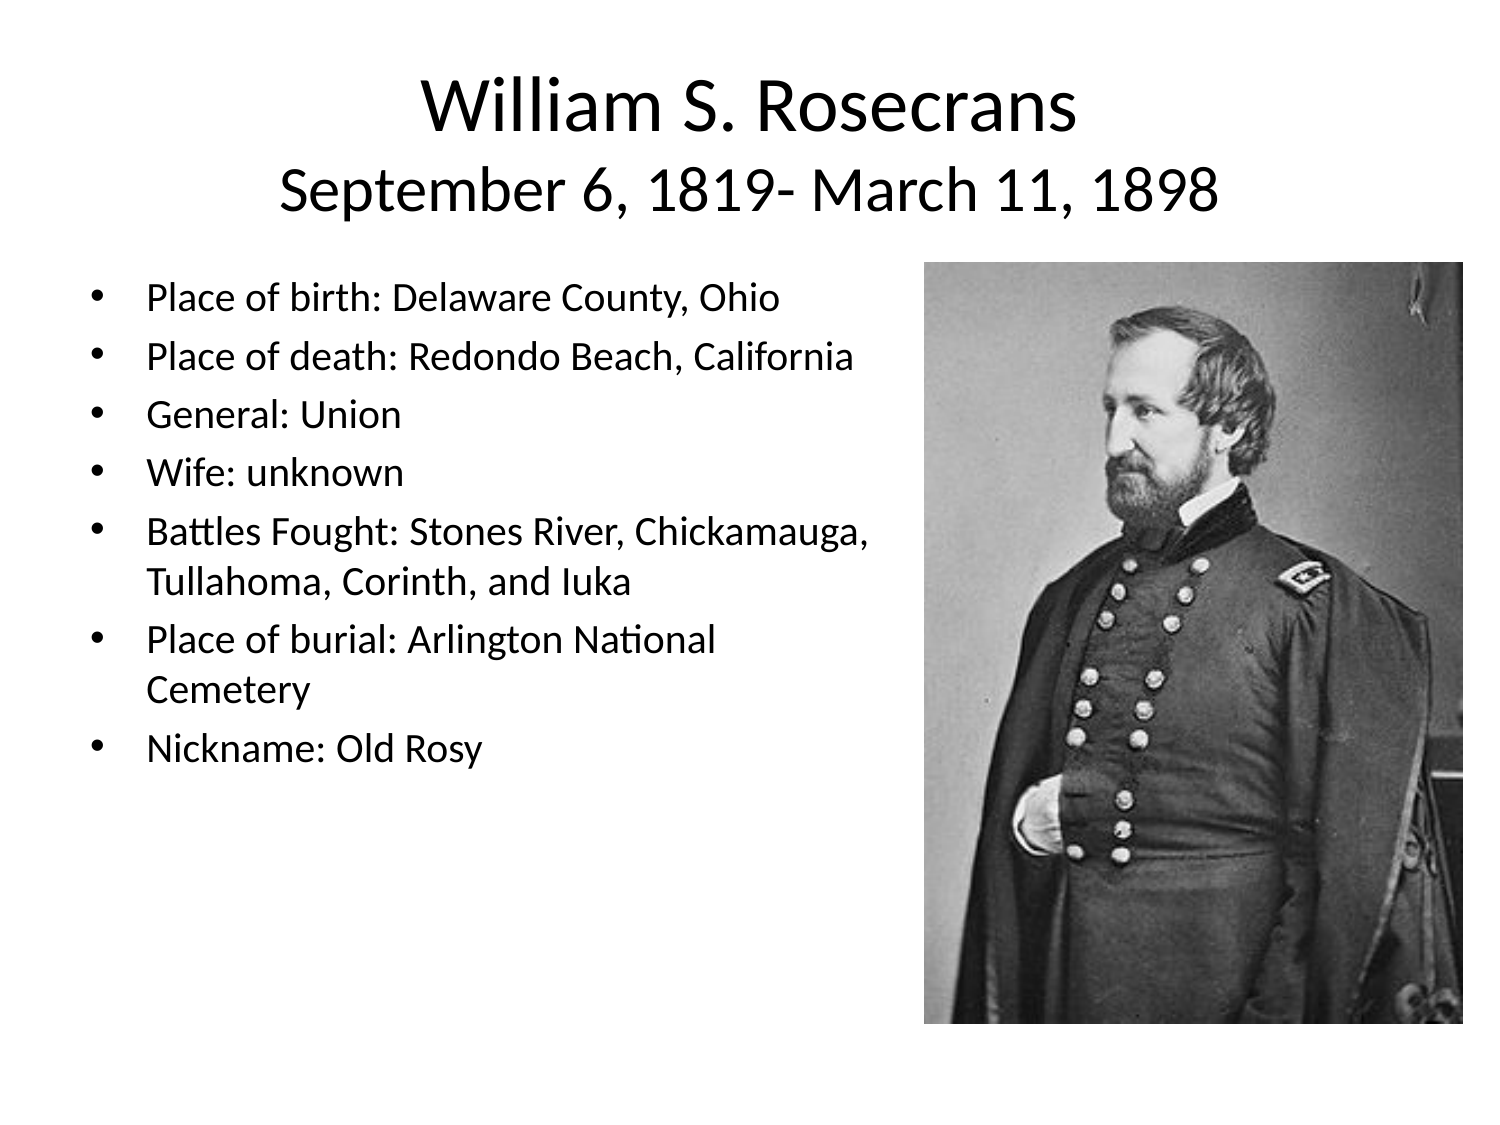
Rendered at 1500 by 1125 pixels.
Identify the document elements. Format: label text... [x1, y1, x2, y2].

list Place of birth: Delaware County, Ohio Place of death: Redondo Beach, California General: Union Wife: unknown Battles Fought: Stones River, Chickamauga, Tullahoma, Corinth, and Iuka Place of burial: Arlington National Cemetery Nickname: Old Rosy [75, 262, 900, 913]
title William S. Rosecrans September 6, 1819- March 11, 1898 [75, 45, 1425, 233]
picture [924, 262, 1463, 1025]
